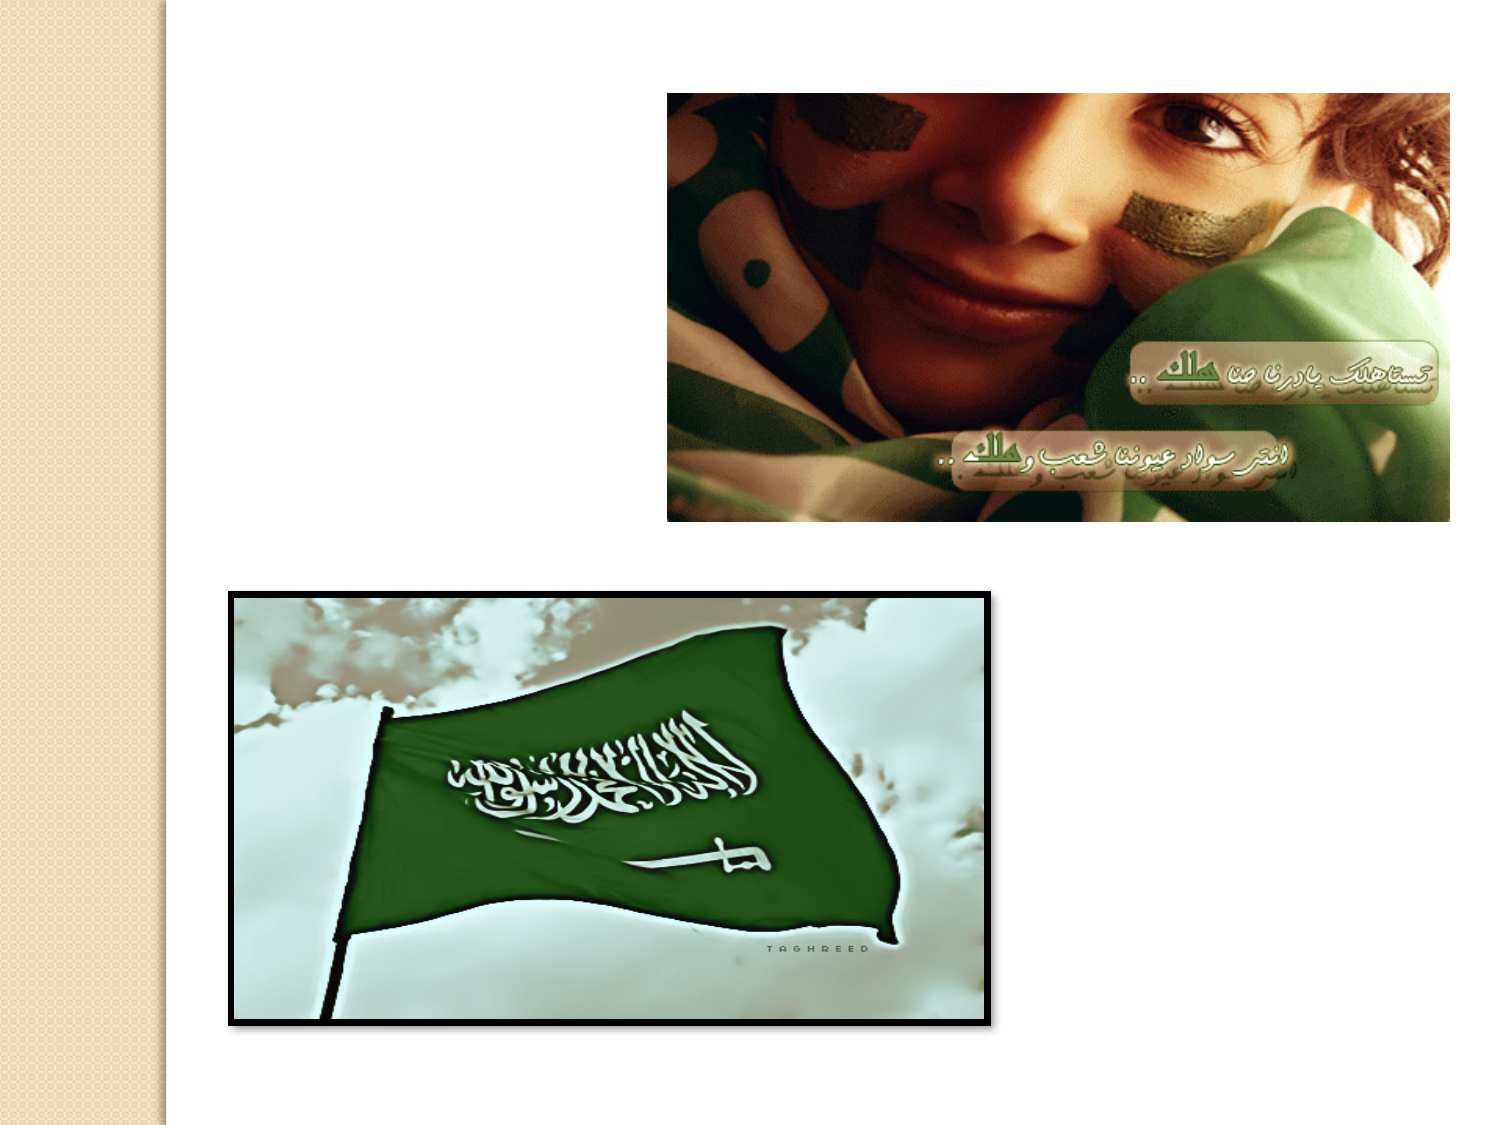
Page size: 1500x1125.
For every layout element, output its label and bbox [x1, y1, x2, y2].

picture [234, 597, 985, 1020]
picture [667, 93, 1450, 523]
